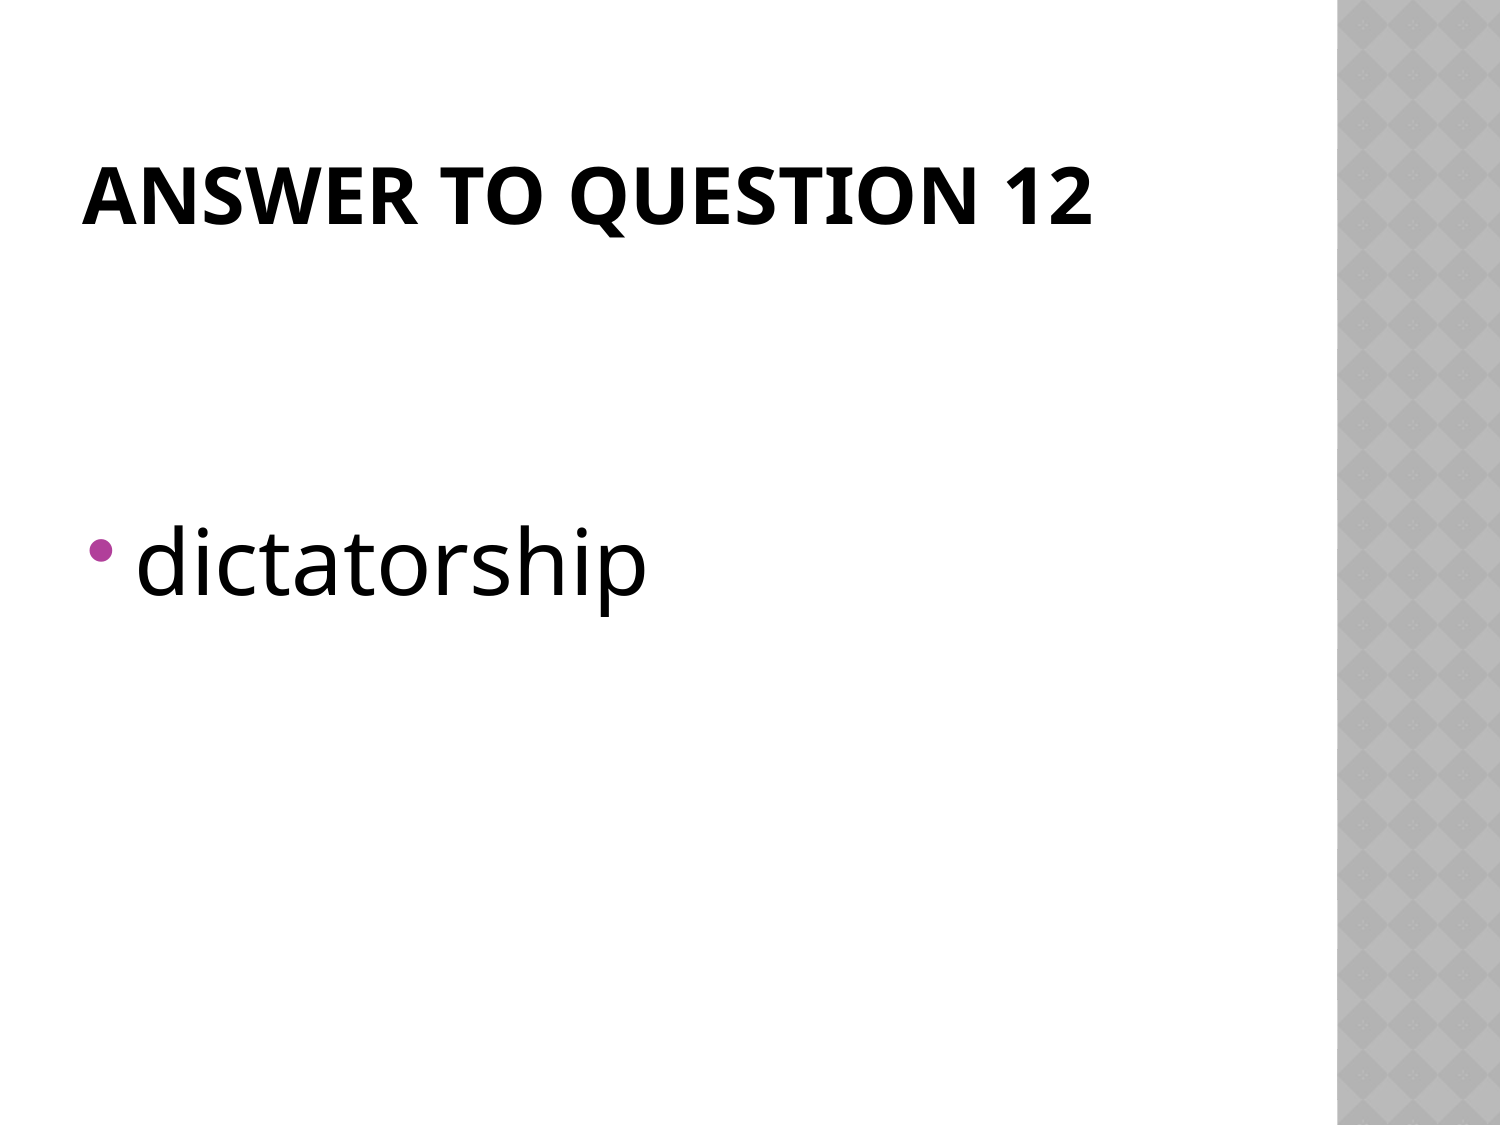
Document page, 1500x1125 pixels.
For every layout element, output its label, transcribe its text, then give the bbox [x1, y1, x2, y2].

title Answer to Question 12 [75, 52, 1263, 240]
list dictatorship [75, 264, 1263, 1059]
